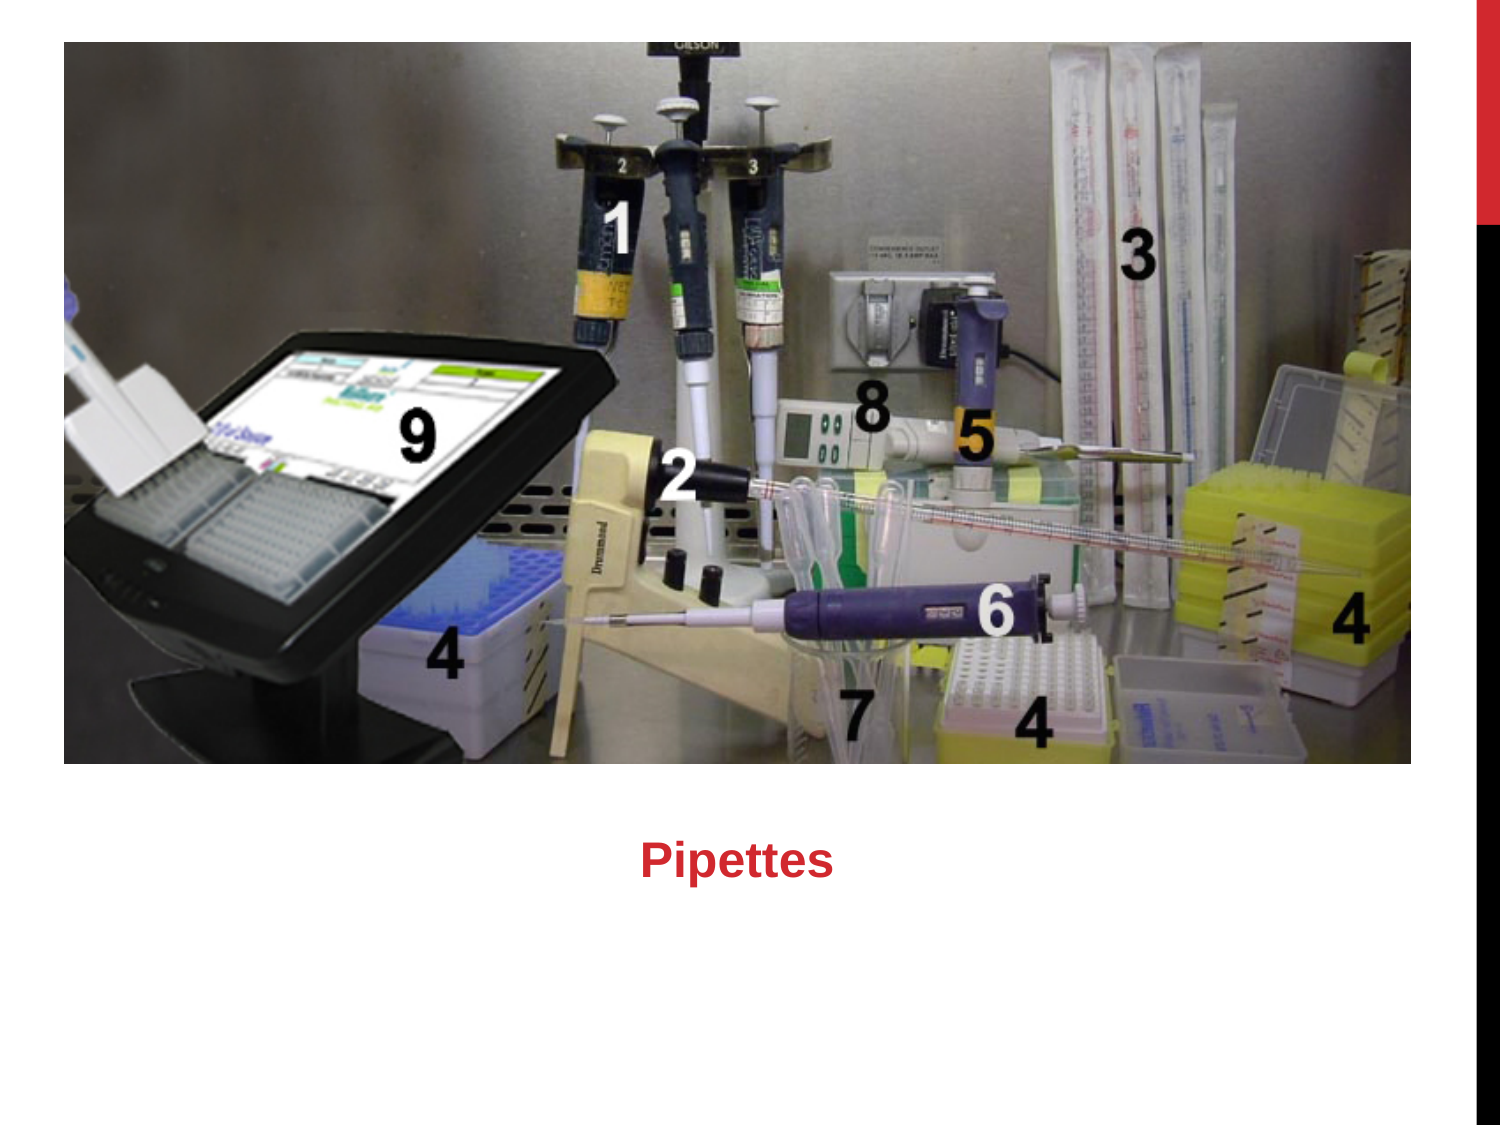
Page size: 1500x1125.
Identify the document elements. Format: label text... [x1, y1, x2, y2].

picture [64, 42, 1411, 765]
text_box Pipettes [625, 819, 850, 895]
